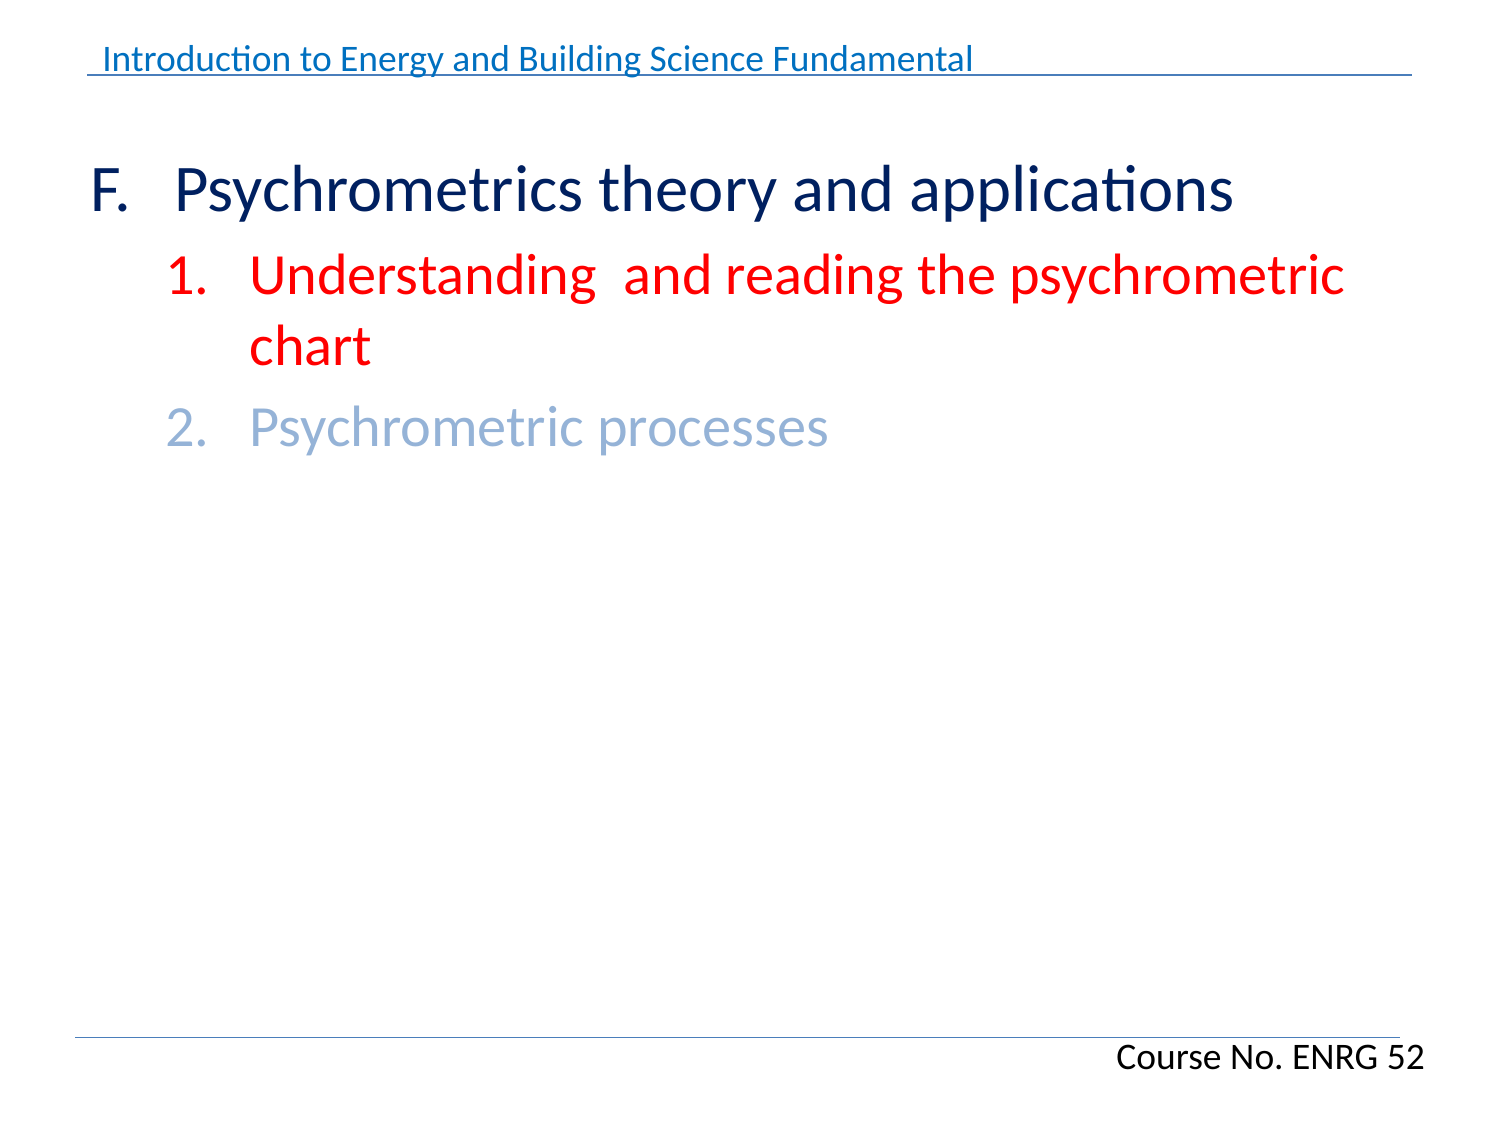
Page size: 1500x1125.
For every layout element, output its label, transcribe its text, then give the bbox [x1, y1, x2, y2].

list Psychrometrics theory and applications Understanding and reading the psychrometric chart Psychrometric processes [75, 137, 1425, 763]
